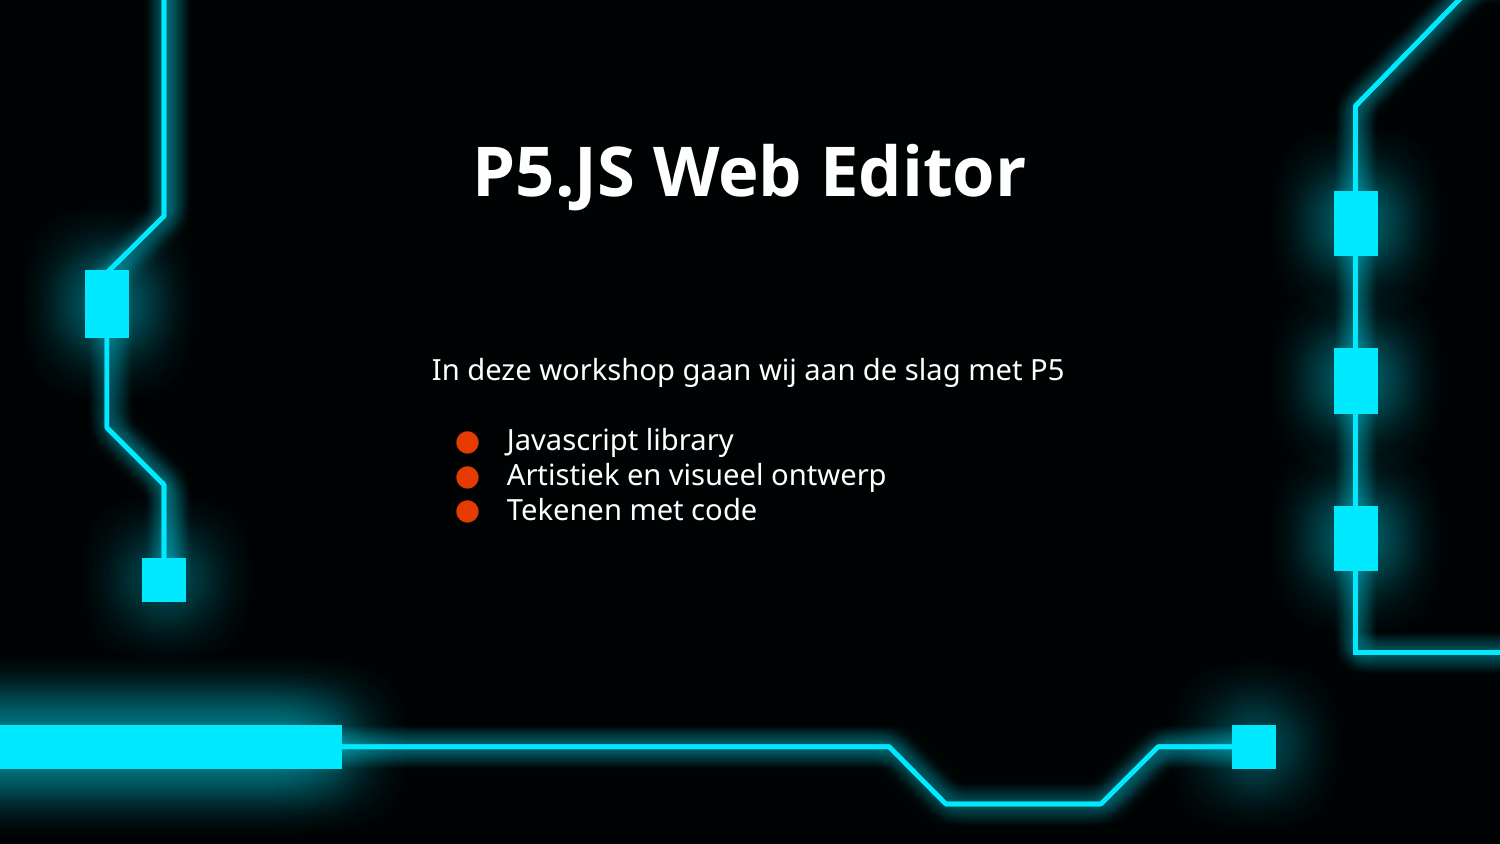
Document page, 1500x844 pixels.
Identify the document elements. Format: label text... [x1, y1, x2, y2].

title P5.JS Web Editor [277, 71, 1223, 266]
list In deze workshop gaan wij aan de slag met P5 Javascript library Artistiek en visueel ontwerp Tekenen met code [416, 336, 1084, 660]
